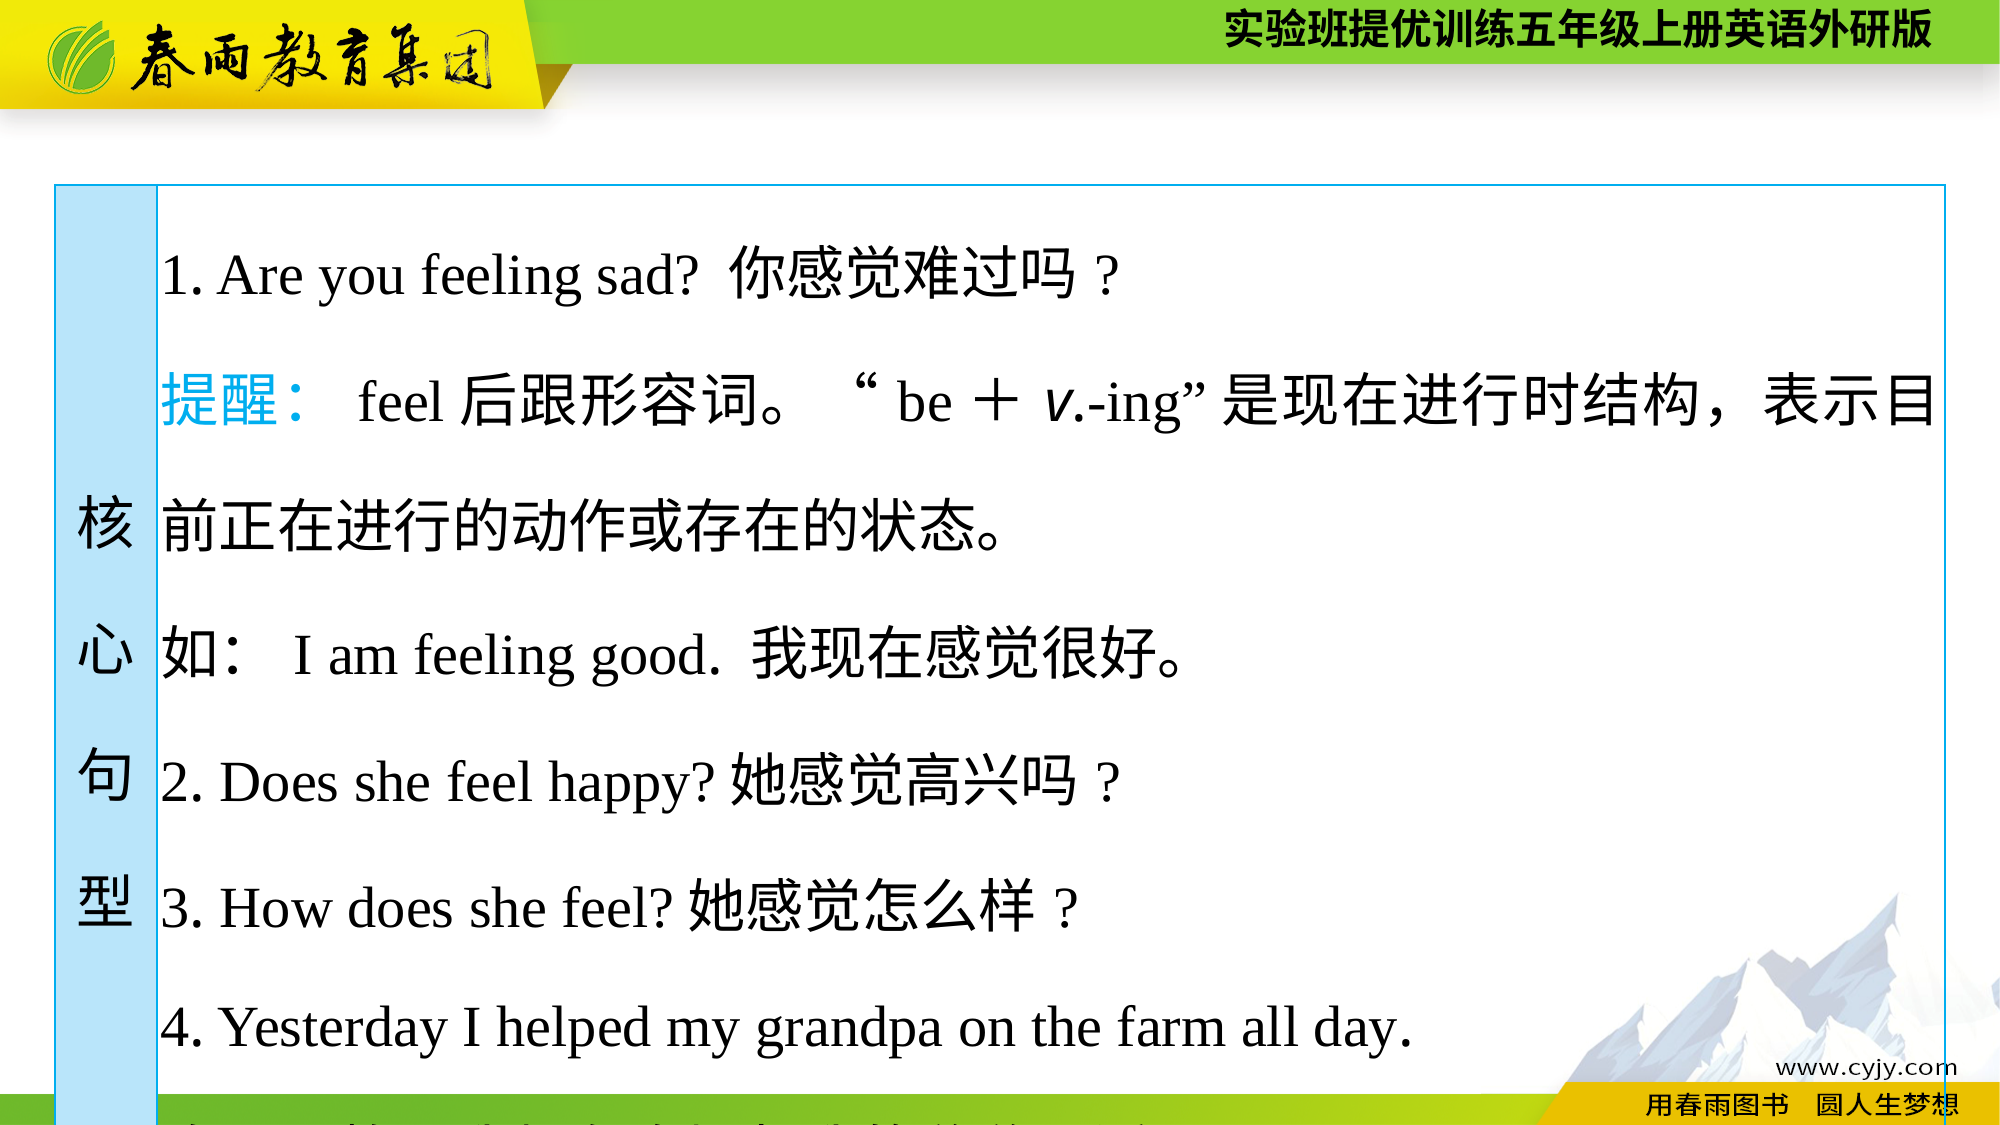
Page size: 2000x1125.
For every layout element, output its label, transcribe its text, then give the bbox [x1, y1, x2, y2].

table_header 核 心 句 型 [56, 186, 156, 1125]
table_header 1. Are you feeling sad? 你感觉难过吗? 提醒：feel后跟形容词。“be＋v.-ing”是现在进行时结构，表示目前正在进行的动作或存在的状态。 如：I am feeling good. 我现在感觉很好。 2. Does she feel happy?她感觉高兴吗? 3. How does she feel?她感觉怎么样? 4. Yesterday I helped my grandpa on the farm all day. 昨天一整天我都在农场帮我的爷爷干活。 [158, 186, 1944, 1125]
picture [0, 0, 2000, 1125]
